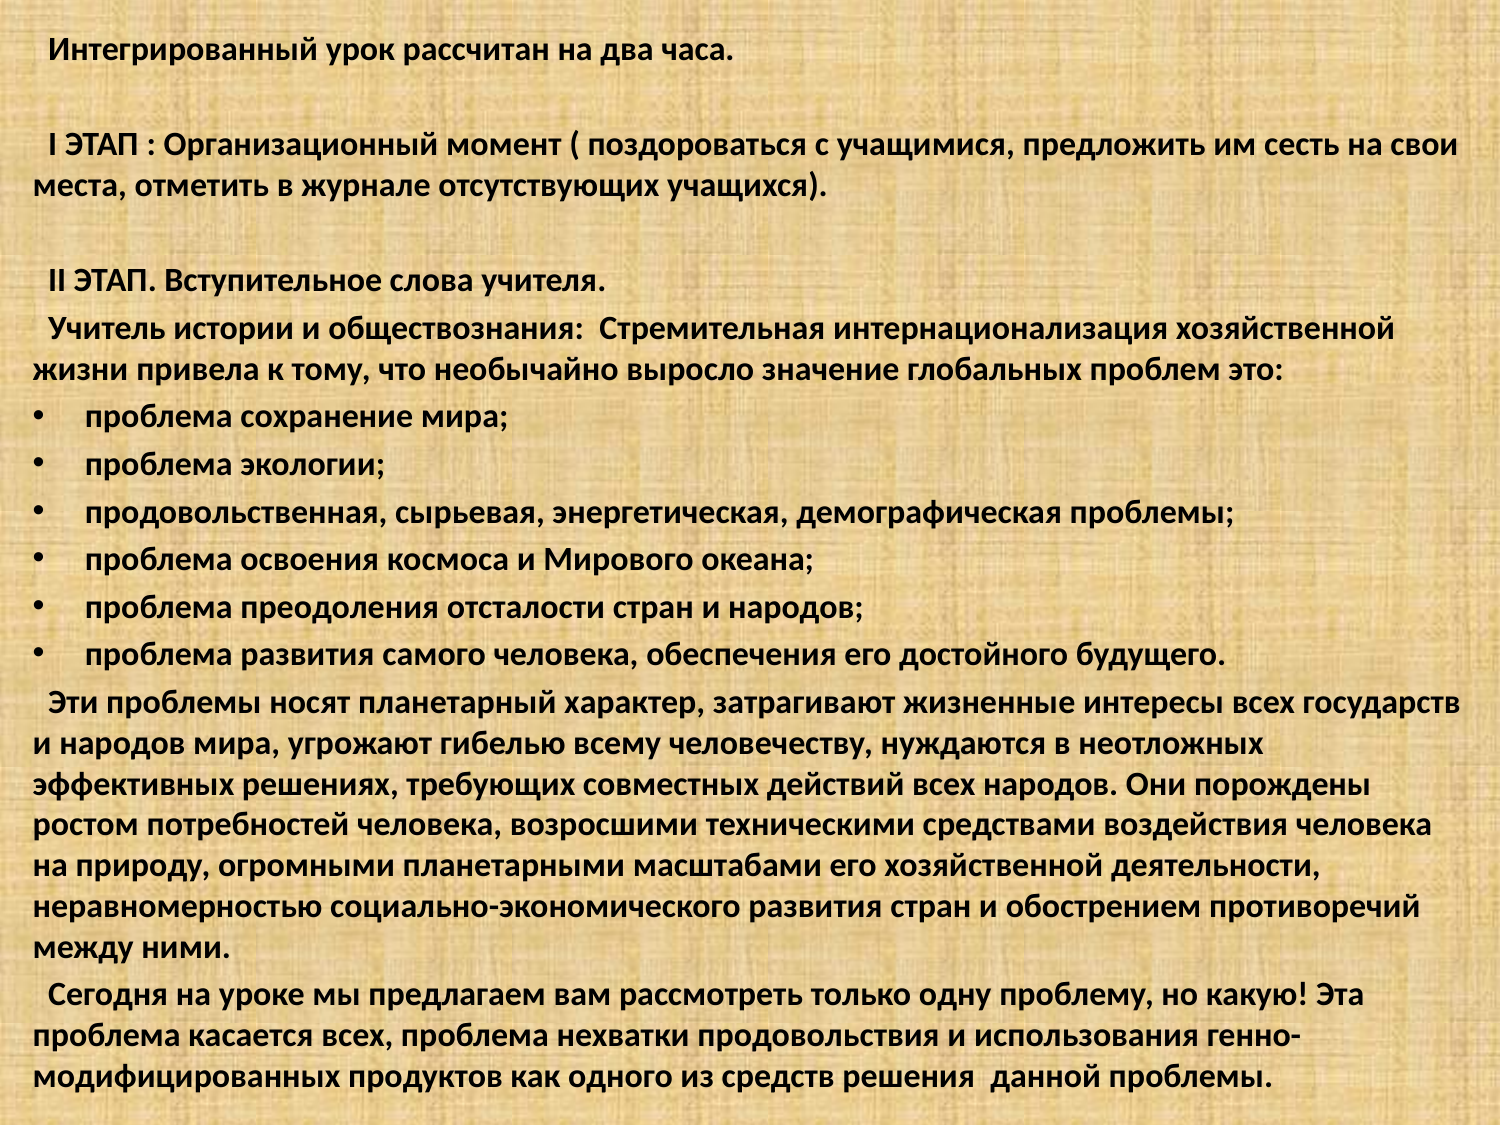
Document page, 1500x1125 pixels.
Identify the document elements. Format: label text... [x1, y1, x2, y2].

picture [0, 0, 1500, 1125]
list Интегрированный урок рассчитан на два часа. I ЭТАП : Организационный момент ( поздороваться с учащимися, предложить им сесть на свои места, отметить в журнале отсутствующих учащихся). II ЭТАП. Вступительное слова учителя. Учитель истории и обществознания: Стремительная интернационализация хозяйственной жизни привела к тому, что необычайно выросло значение глобальных проблем это: проблема сохранение мира; проблема экологии; продовольственная, сырьевая, энергетическая, демографическая проблемы; проблема освоения космоса и Мирового океана; проблема преодоления отсталости стран и народов; проблема развития самого человека, обеспечения его достойного будущего. Эти проблемы носят планетарный характер, затрагивают жизненные интересы всех государств и народов мира, угрожают гибелью всему человечеству, нуждаются в неотложных эффективных решениях, требующих совместных действий всех народов. Они порождены ростом потребностей человека, возросшими техническими средствами воздействия человека на природу, огромными планетарными масштабами его хозяйственной деятельности, неравномерностью социально-экономического развития стран и обострением противоречий между ними. Сегодня на уроке мы предлагаем вам рассмотреть только одну проблему, но какую! Эта проблема касается всех, проблема нехватки продовольствия и использования генно-модифицированных продуктов как одного из средств решения данной проблемы. [17, 19, 1483, 1106]
